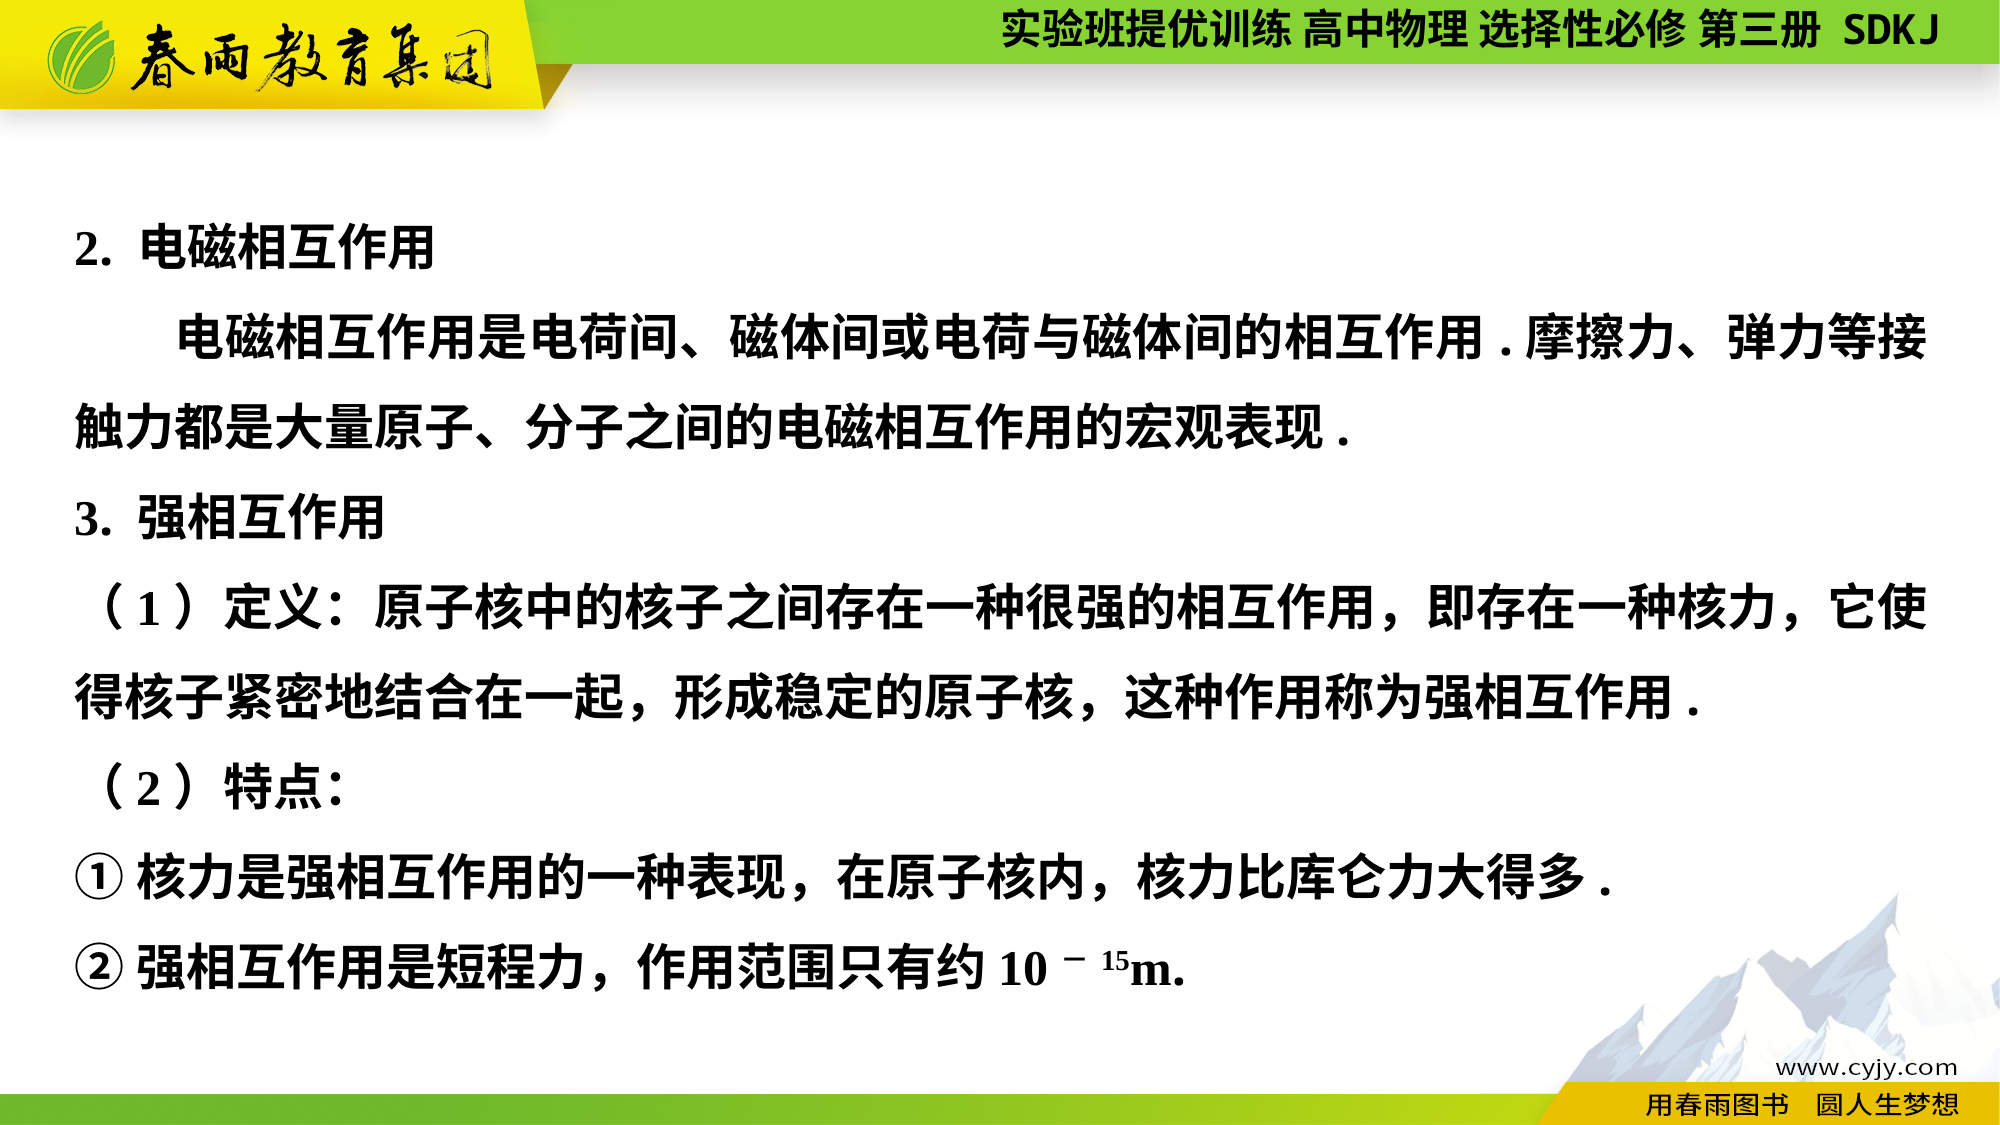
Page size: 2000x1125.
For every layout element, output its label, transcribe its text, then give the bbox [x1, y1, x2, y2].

list 2. 电磁相互作用 电磁相互作用是电荷间、磁体间或电荷与磁体间的相互作用.摩擦力、弹力等接触力都是大量原子、分子之间的电磁相互作用的宏观表现. 3. 强相互作用 （1）定义：原子核中的核子之间存在一种很强的相互作用，即存在一种核力，它使得核子紧密地结合在一起，形成稳定的原子核，这种作用称为强相互作用. （2）特点： ①核力是强相互作用的一种表现，在原子核内，核力比库仑力大得多. ②强相互作用是短程力，作用范围只有约10－15m. [59, 178, 1944, 1012]
picture [0, 0, 2000, 1125]
